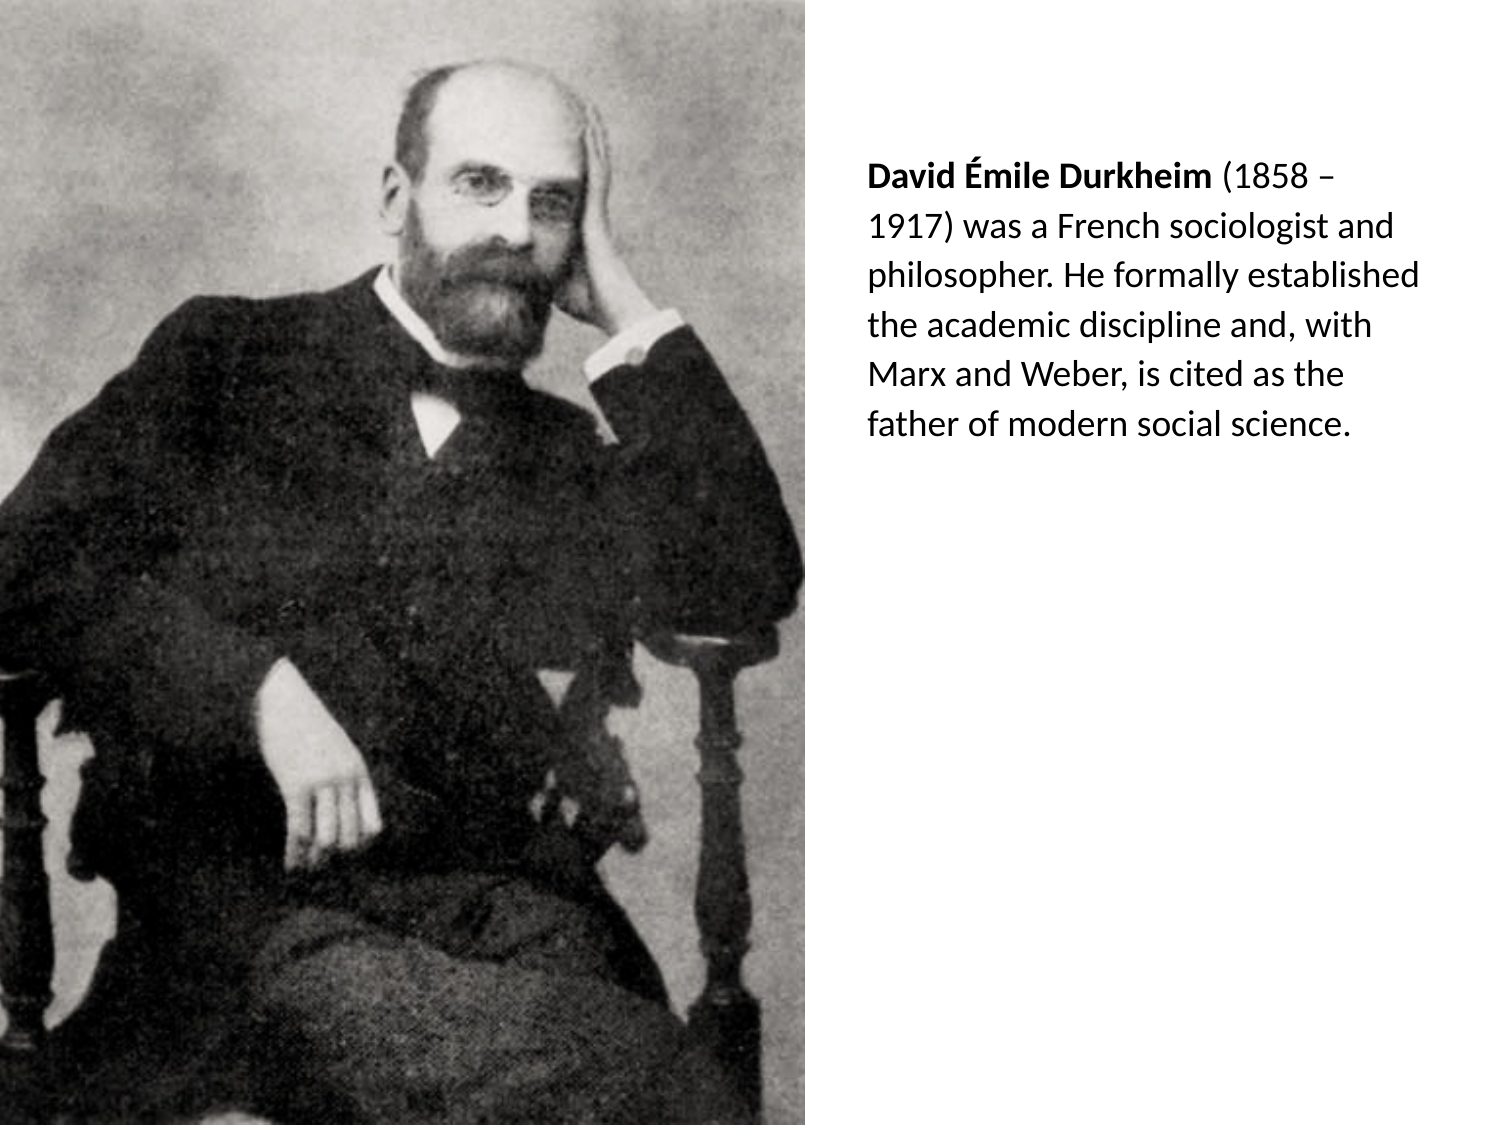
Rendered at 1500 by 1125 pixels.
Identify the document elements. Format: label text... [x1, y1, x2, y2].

title David Émile Durkheim (1858 – 1917) was a French sociologist and philosopher. He formally established the academic discipline and, with Marx and Weber, is cited as the father of modern social science. [852, 45, 1445, 546]
picture [0, 0, 805, 1125]
